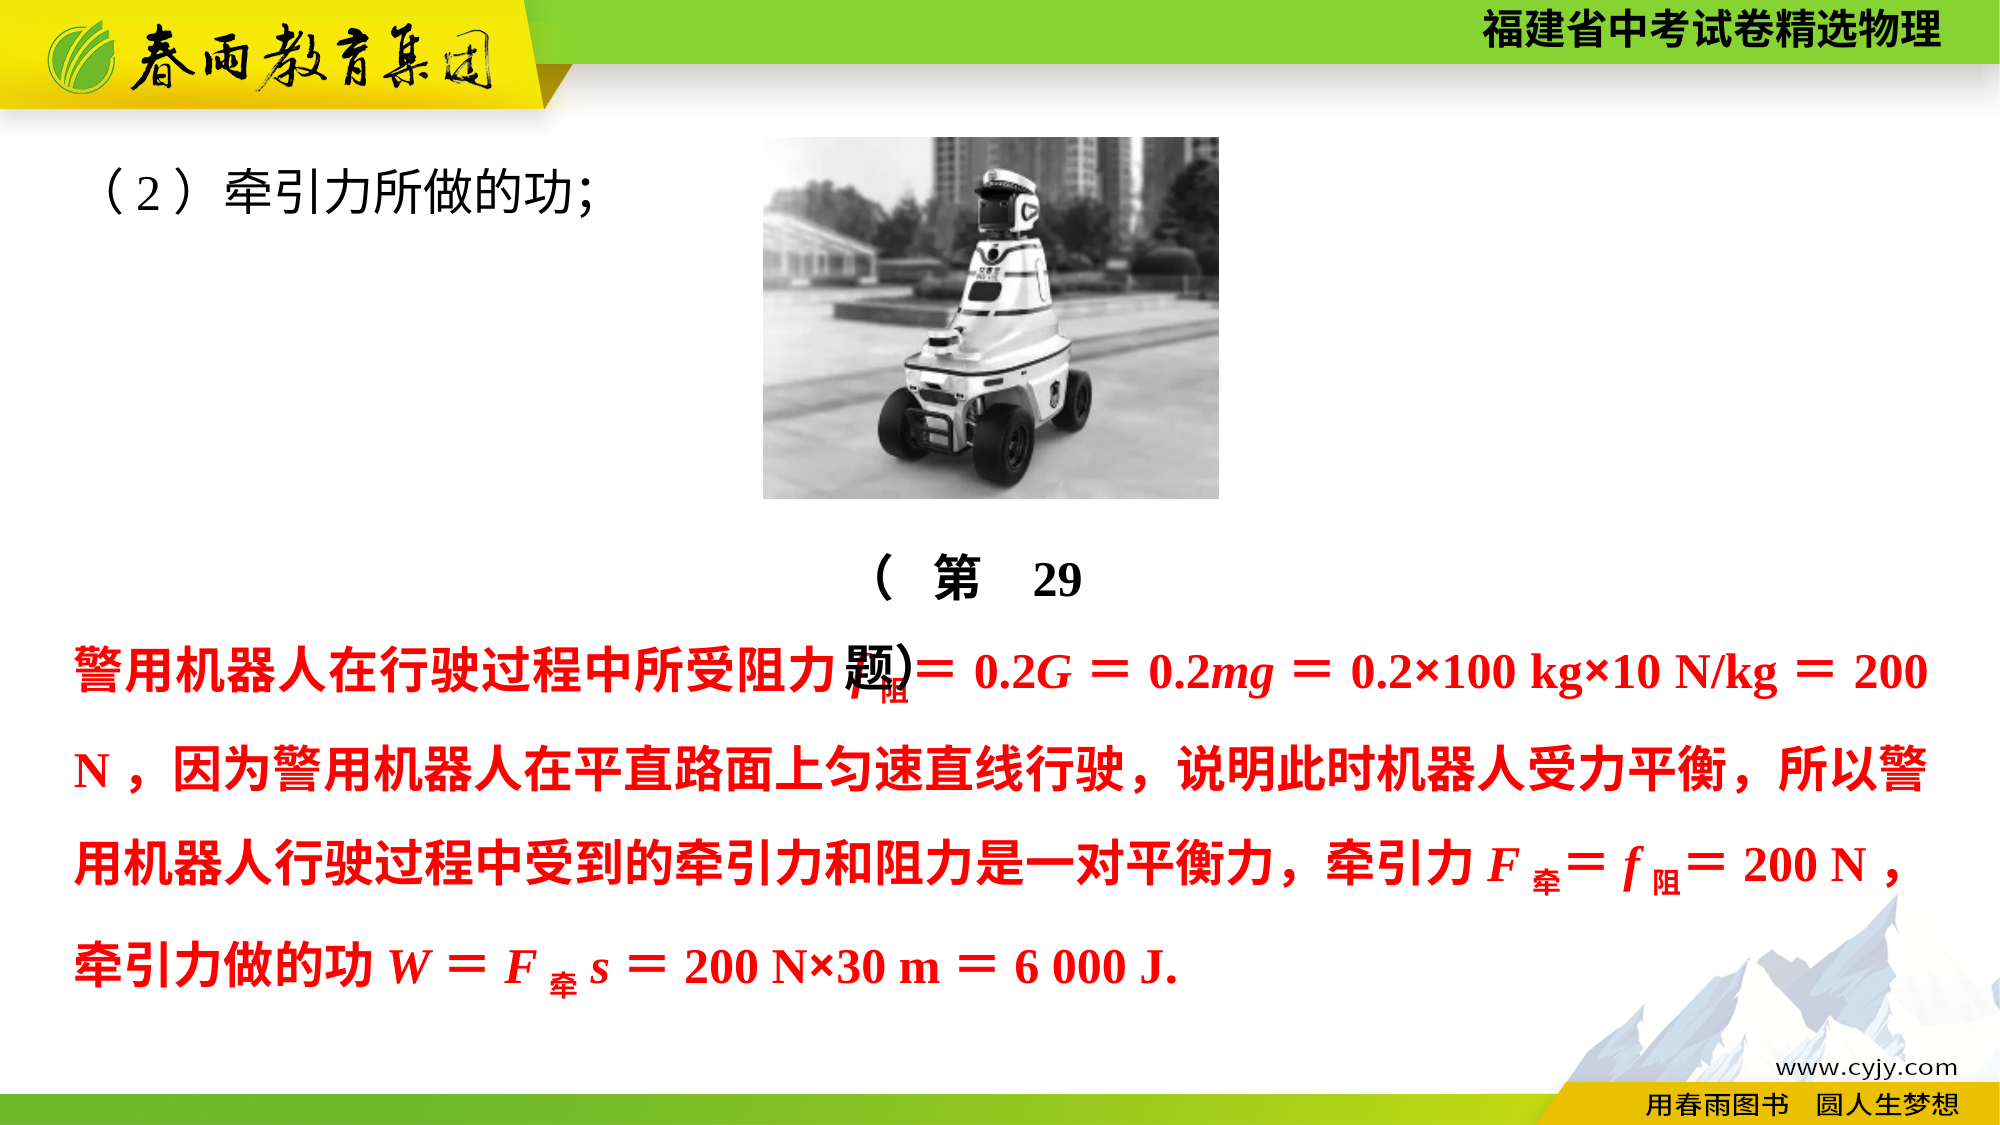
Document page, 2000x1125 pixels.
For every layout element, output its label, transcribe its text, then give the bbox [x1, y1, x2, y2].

text_box 警用机器人在行驶过程中所受阻力f阻＝0.2G＝0.2mg＝0.2×100 kg×10 N/kg＝200 N，因为警用机器人在平直路面上匀速直线行驶，说明此时机器人受力平衡，所以警用机器人行驶过程中受到的牵引力和阻力是一对平衡力，牵引力F牵＝f阻＝200 N，牵引力做的功W＝F牵s＝200 N×30 m＝6 000 J. [59, 597, 1944, 1010]
picture [0, 0, 2000, 1125]
text_box （第29题） [829, 508, 1110, 614]
list （2）牵引力所做的功； [59, 122, 1944, 217]
